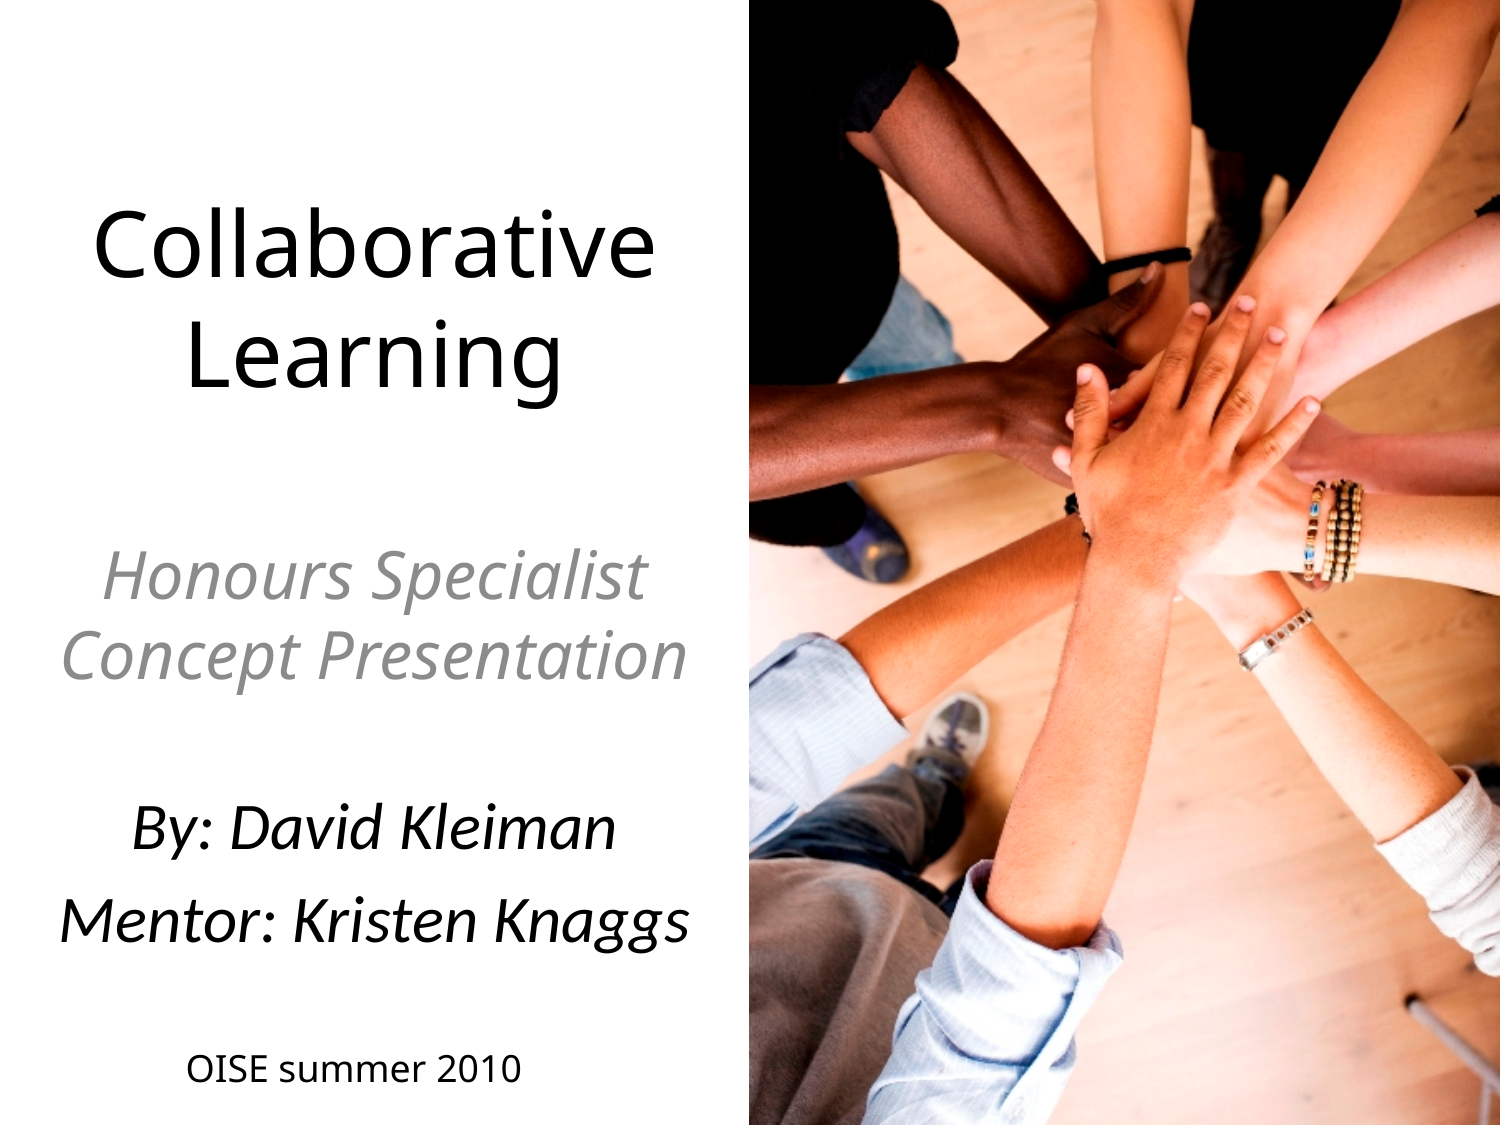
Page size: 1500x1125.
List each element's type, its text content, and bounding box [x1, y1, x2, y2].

picture [749, 0, 1500, 1125]
text_box OISE summer 2010 [170, 1037, 538, 1098]
text_box By: David Kleiman Mentor: Kristen Knaggs [0, 774, 744, 975]
title Collaborative Learning [0, 174, 744, 417]
subtitle Honours Specialist Concept Presentation [0, 525, 744, 700]
